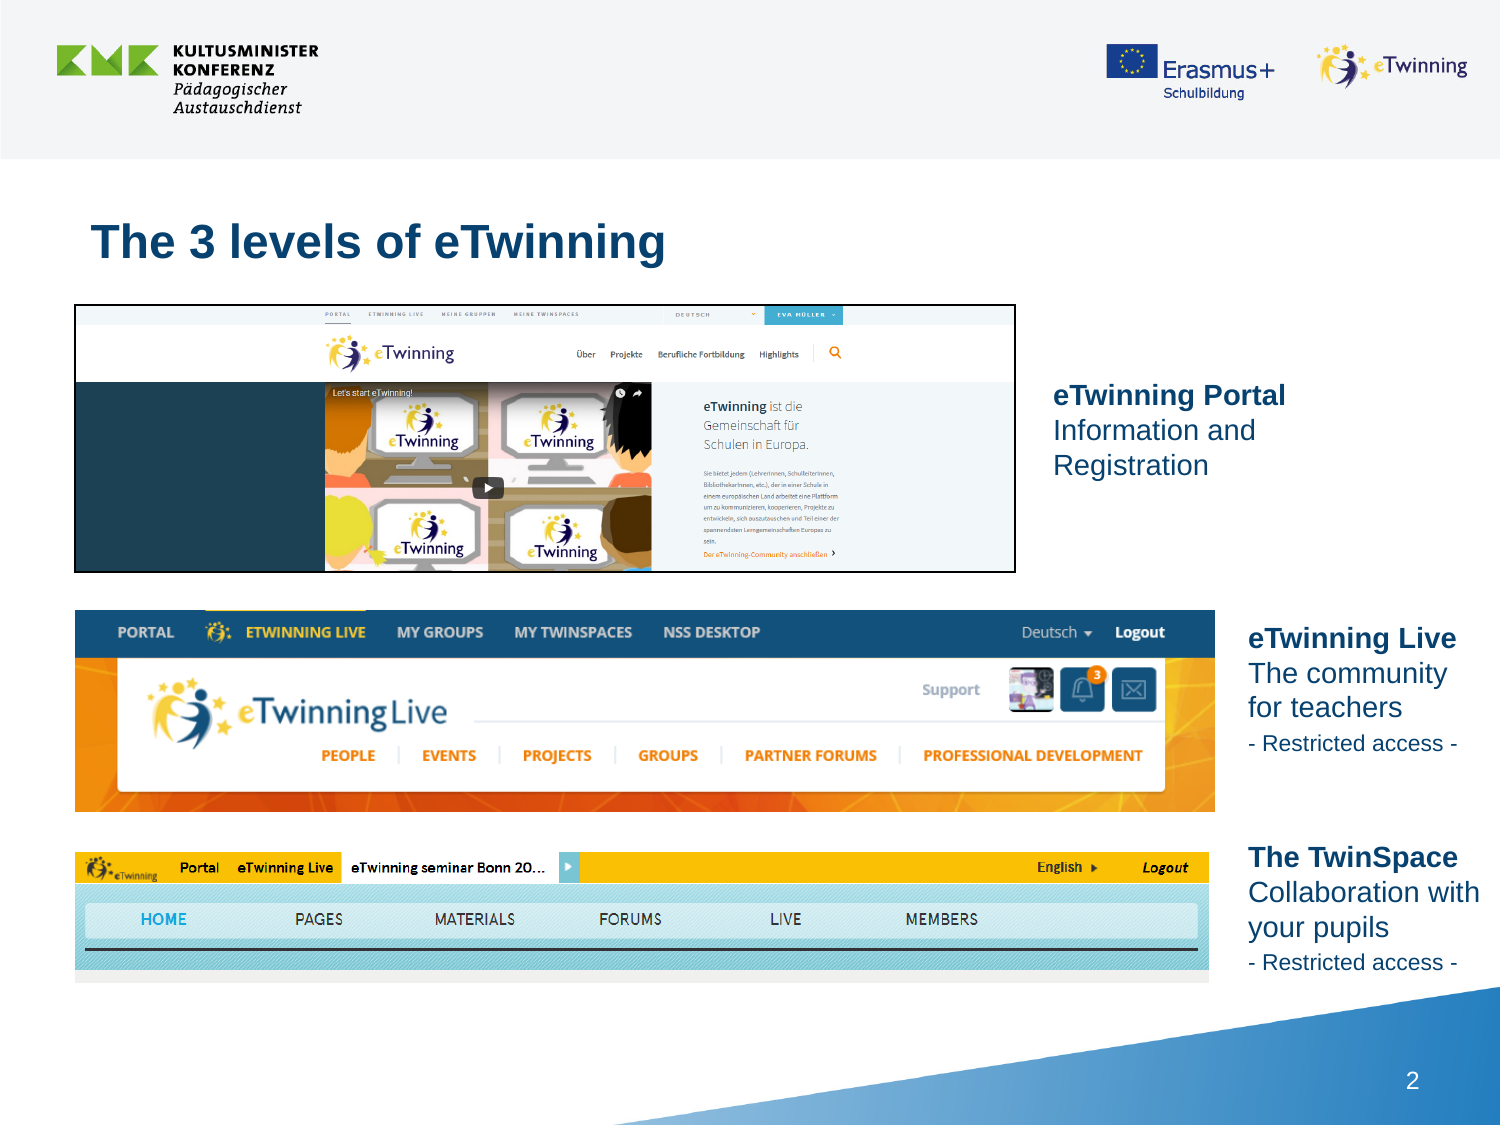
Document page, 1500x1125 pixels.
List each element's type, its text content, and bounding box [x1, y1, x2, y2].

list eTwinning Live The community for teachers - Restricted access - [1233, 632, 1492, 764]
list The TwinSpace Collaboration with your pupils - Restricted access - [1233, 851, 1500, 983]
list eTwinning Portal Information and Registration [1038, 340, 1333, 489]
list The 3 levels of eTwinning [75, 189, 879, 276]
picture [0, 0, 1500, 1125]
